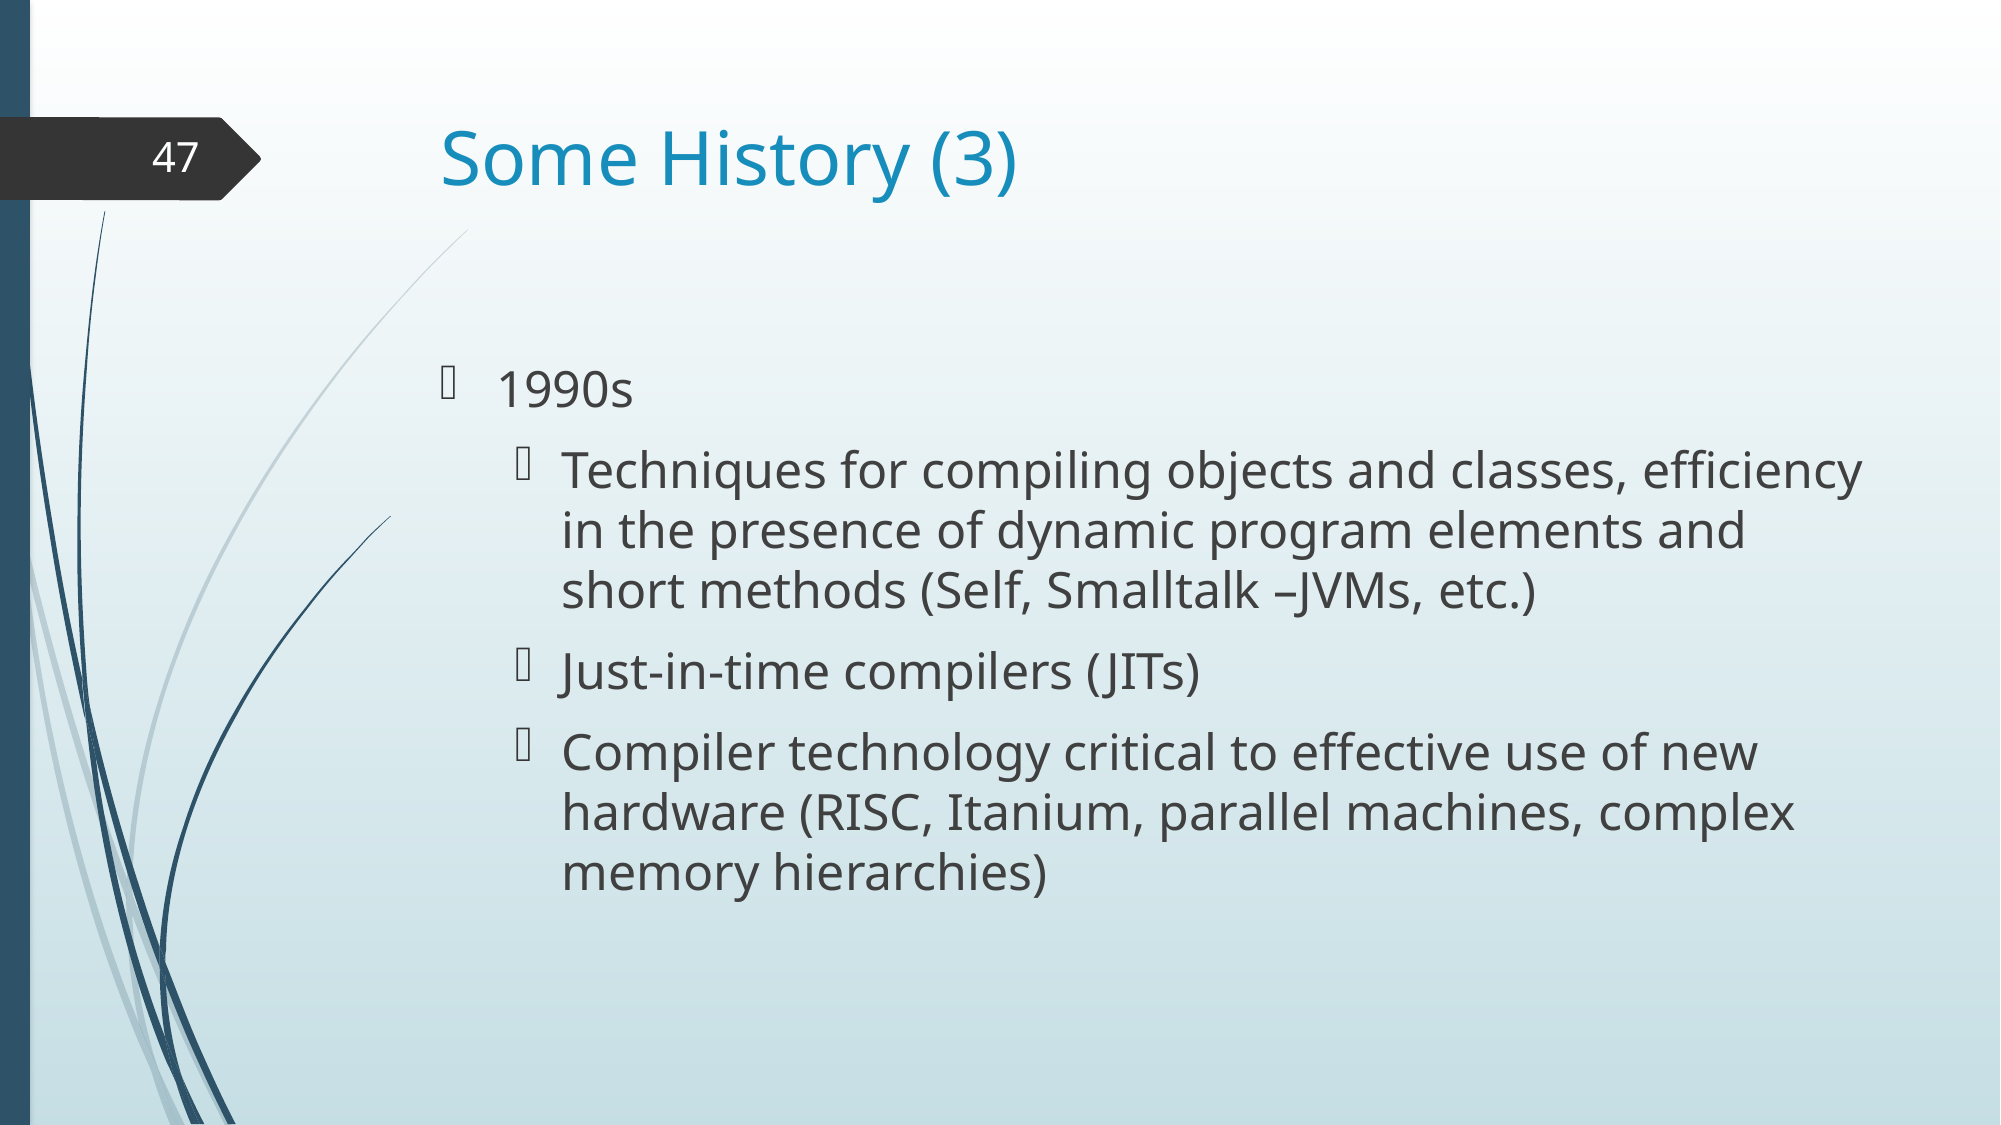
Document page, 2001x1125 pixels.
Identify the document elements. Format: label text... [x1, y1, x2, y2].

slide_number 47 [87, 129, 216, 190]
title Some History (3) [425, 102, 1888, 313]
list 1990s Techniques for compiling objects and classes, efficiency in the presence of dynamic program elements and short methods (Self, Smalltalk –JVMs, etc.) Just-in-time compilers (JITs) Compiler technology critical to effective use of new hardware (RISC, Itanium, parallel machines, complex memory hierarchies) [424, 350, 1888, 970]
